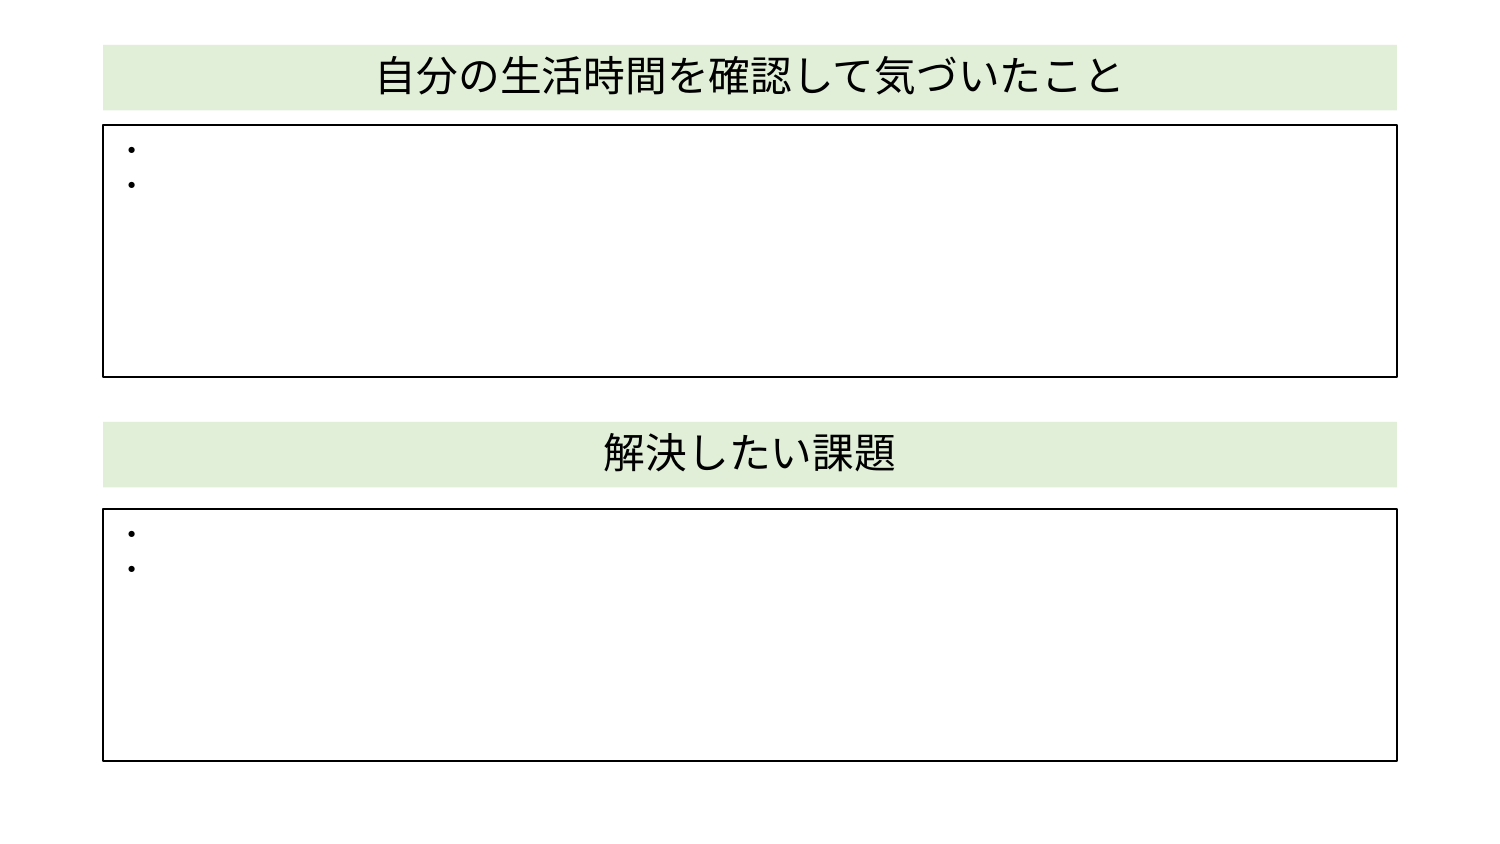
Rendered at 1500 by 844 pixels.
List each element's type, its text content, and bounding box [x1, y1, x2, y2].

text_box 解決したい課題 [103, 421, 1397, 488]
text_box 自分の生活時間を確認して気づいたこと [103, 44, 1397, 111]
text_box ・ ・ [101, 123, 1399, 379]
text_box ・ ・ [101, 507, 1399, 763]
